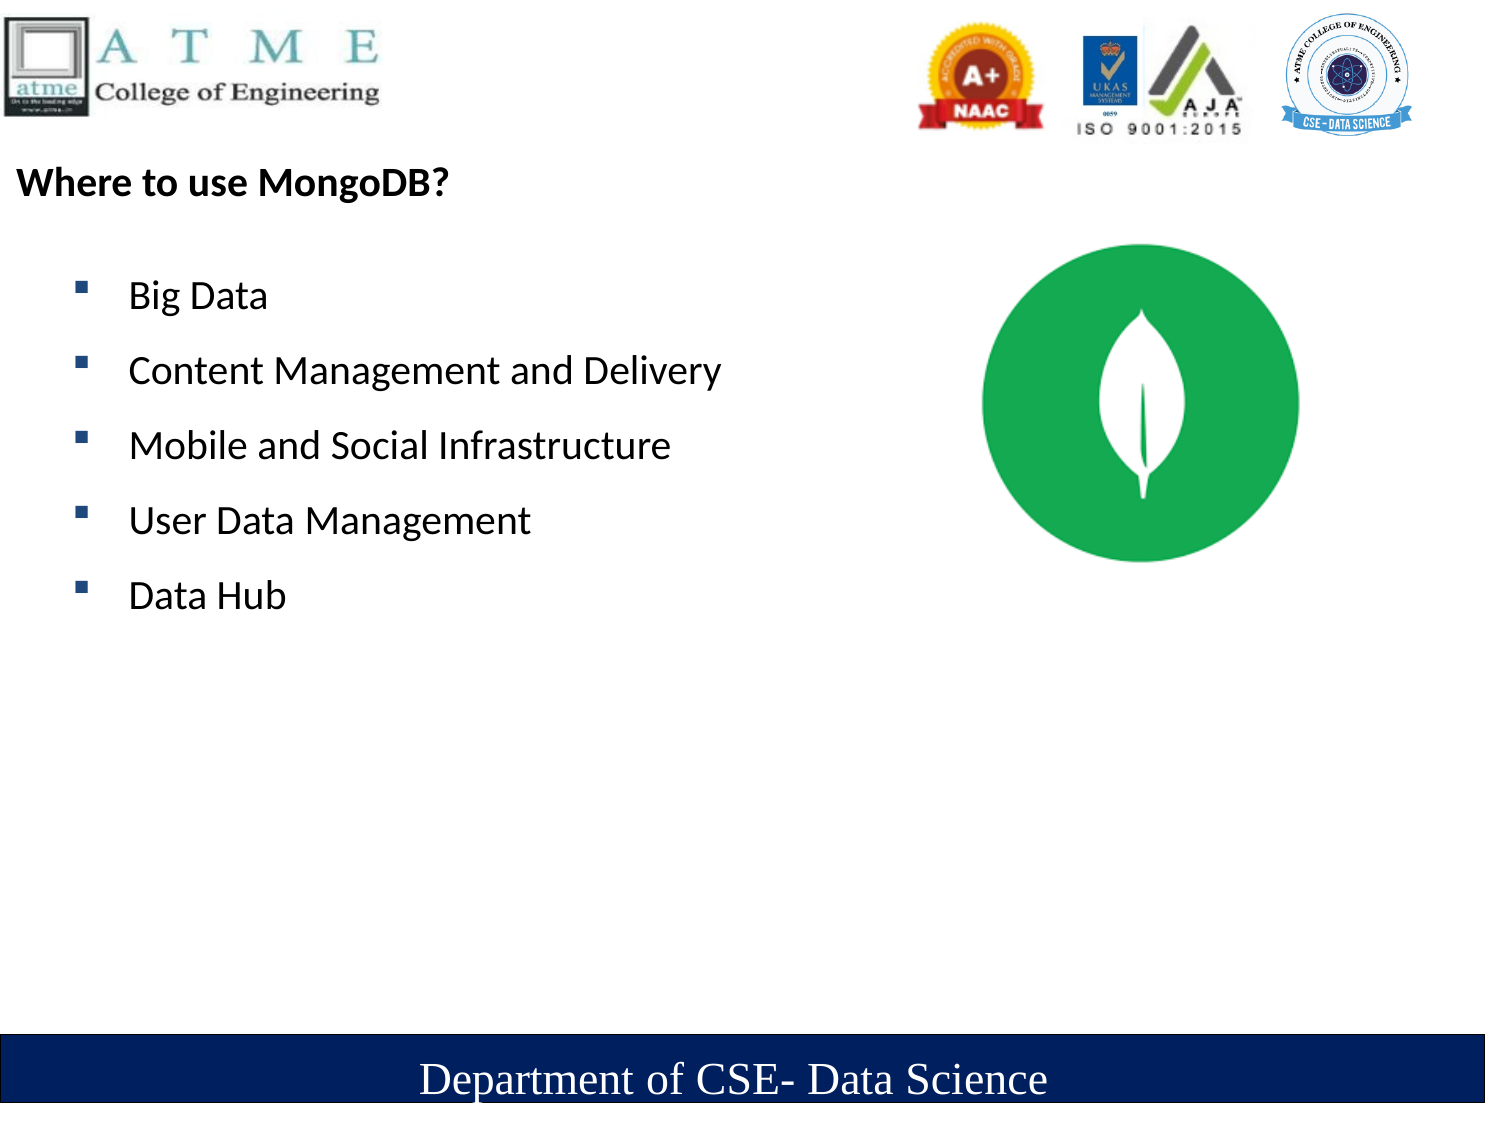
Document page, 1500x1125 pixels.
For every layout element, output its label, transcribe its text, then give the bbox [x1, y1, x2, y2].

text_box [1061, 16, 1256, 146]
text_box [0, 1033, 1486, 1104]
picture [1281, 9, 1412, 140]
picture [903, 20, 1058, 151]
picture [965, 227, 1318, 580]
picture [0, 13, 383, 121]
title Where to use MongoDB? [1, 86, 1352, 274]
list Big Data Content Management and Delivery Mobile and Social Infrastructure User Data Management Data Hub [38, 234, 1411, 978]
